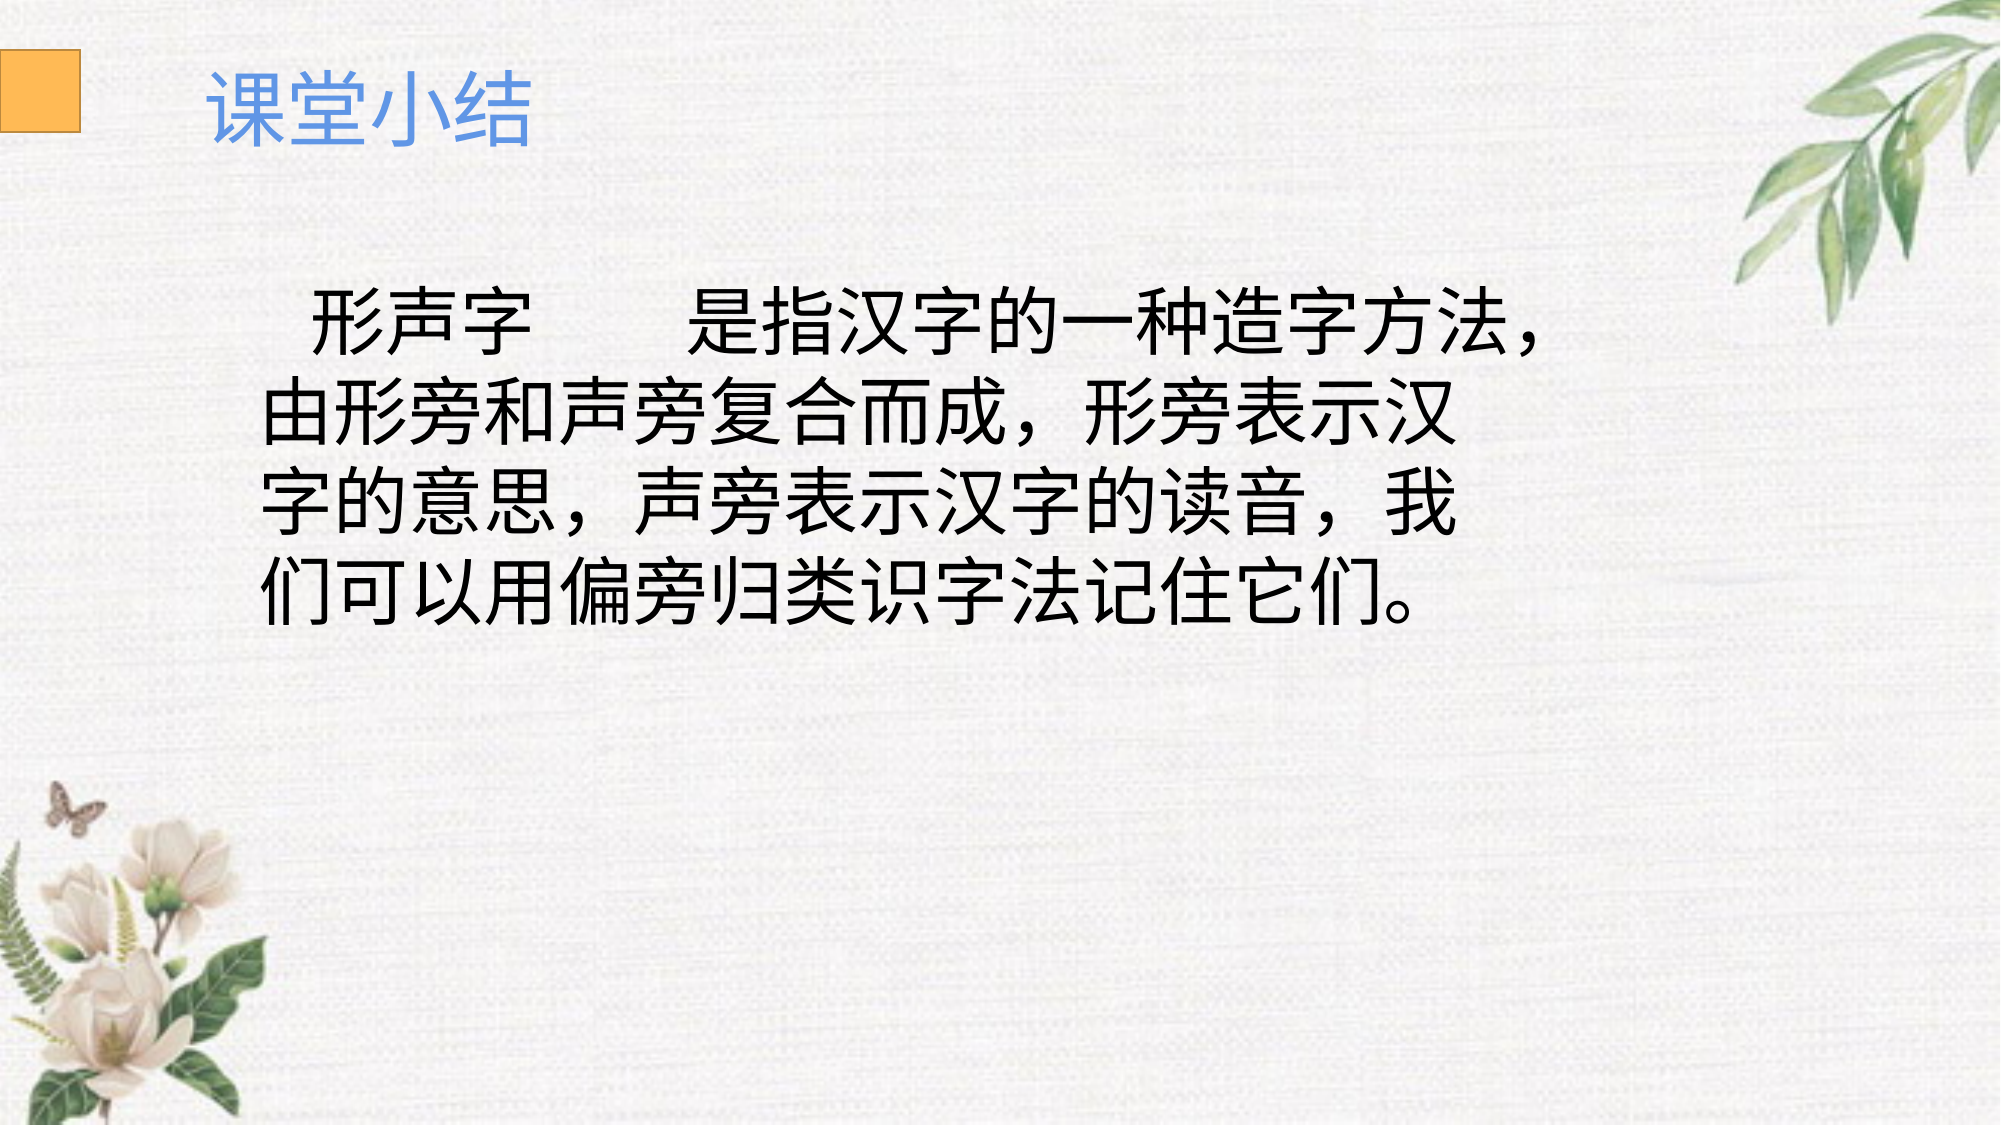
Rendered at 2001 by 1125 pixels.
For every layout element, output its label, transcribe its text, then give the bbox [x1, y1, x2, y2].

text_box 课堂小结 [188, 49, 681, 165]
text_box [0, 49, 81, 133]
text_box 形声字 是指汉字的一种造字方法，由形旁和声旁复合而成，形旁表示汉字的意思，声旁表示汉字的读音，我们可以用偏旁归类识字法记住它们。 [244, 266, 1537, 642]
picture [0, 0, 2001, 1125]
